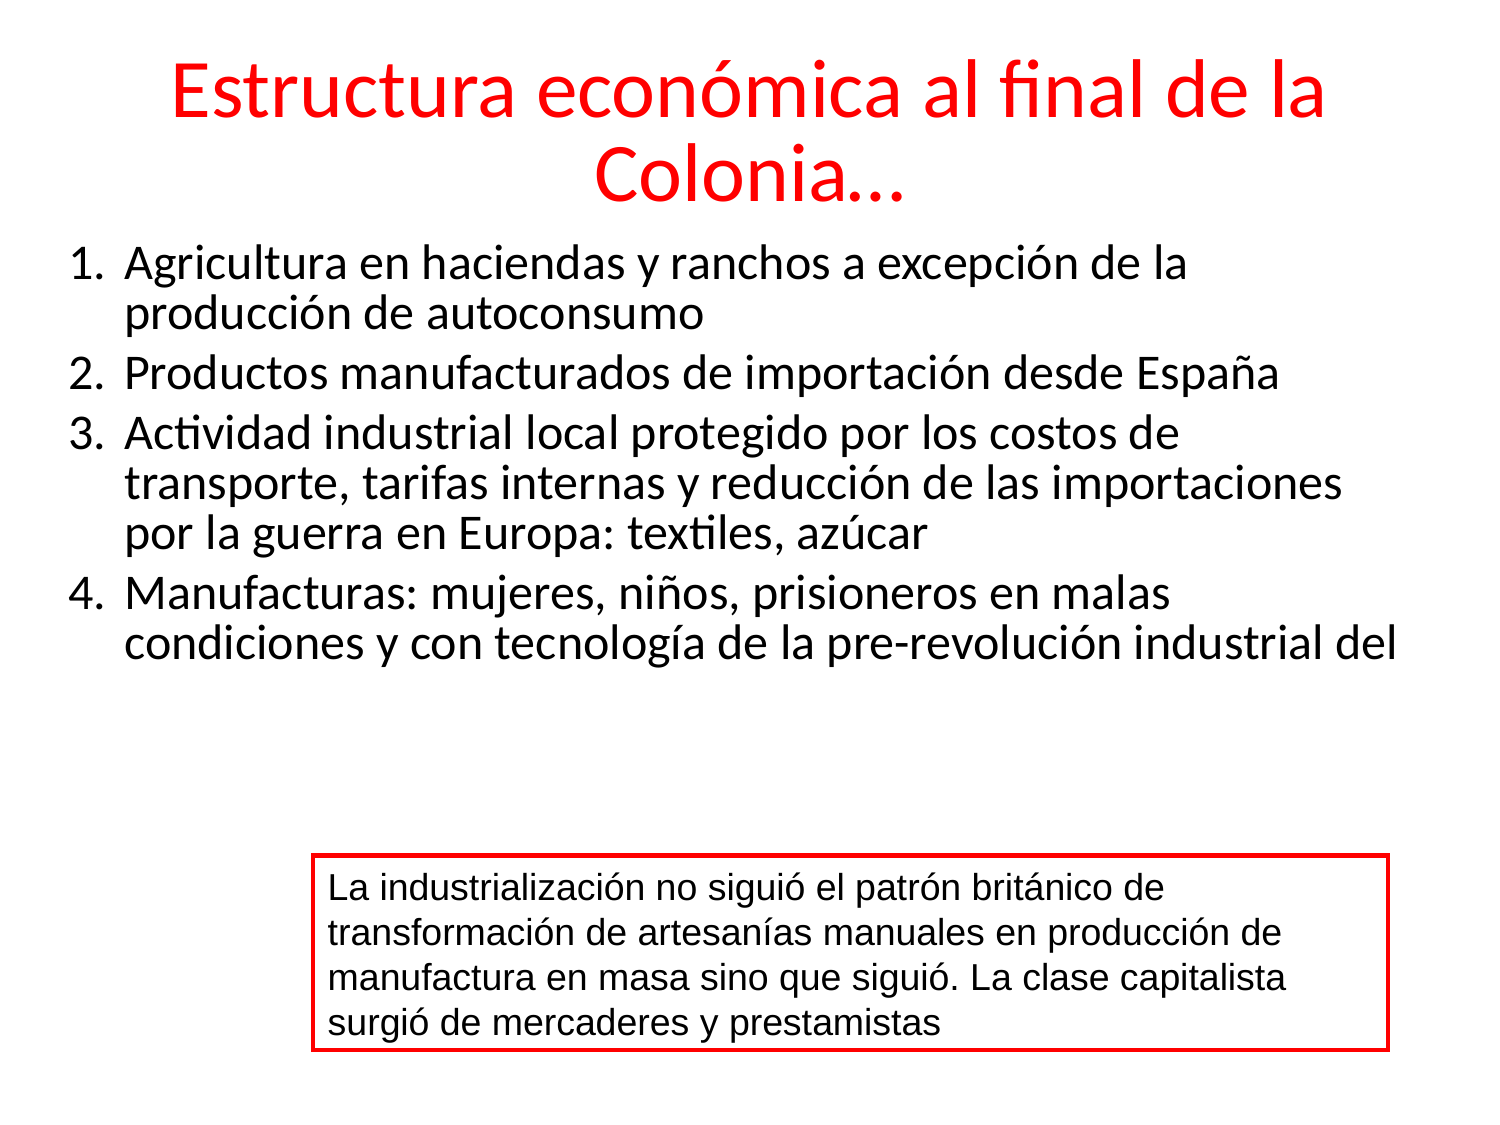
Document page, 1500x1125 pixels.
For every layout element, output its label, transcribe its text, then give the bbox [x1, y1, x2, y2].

text_box La industrialización no siguió el patrón británico de transformación de artesanías manuales en producción de manufactura en masa sino que siguió. La clase capitalista surgió de mercaderes y prestamistas [312, 855, 1388, 1051]
title Estructura económica al final de la Colonia… [74, 44, 1426, 233]
list Agricultura en haciendas y ranchos a excepción de la producción de autoconsumo Productos manufacturados de importación desde España Actividad industrial local protegido por los costos de transporte, tarifas internas y reducción de las importaciones por la guerra en Europa: textiles, azúcar Manufacturas: mujeres, niños, prisioneros en malas condiciones y con tecnología de la pre-revolución industrial del [52, 234, 1426, 833]
